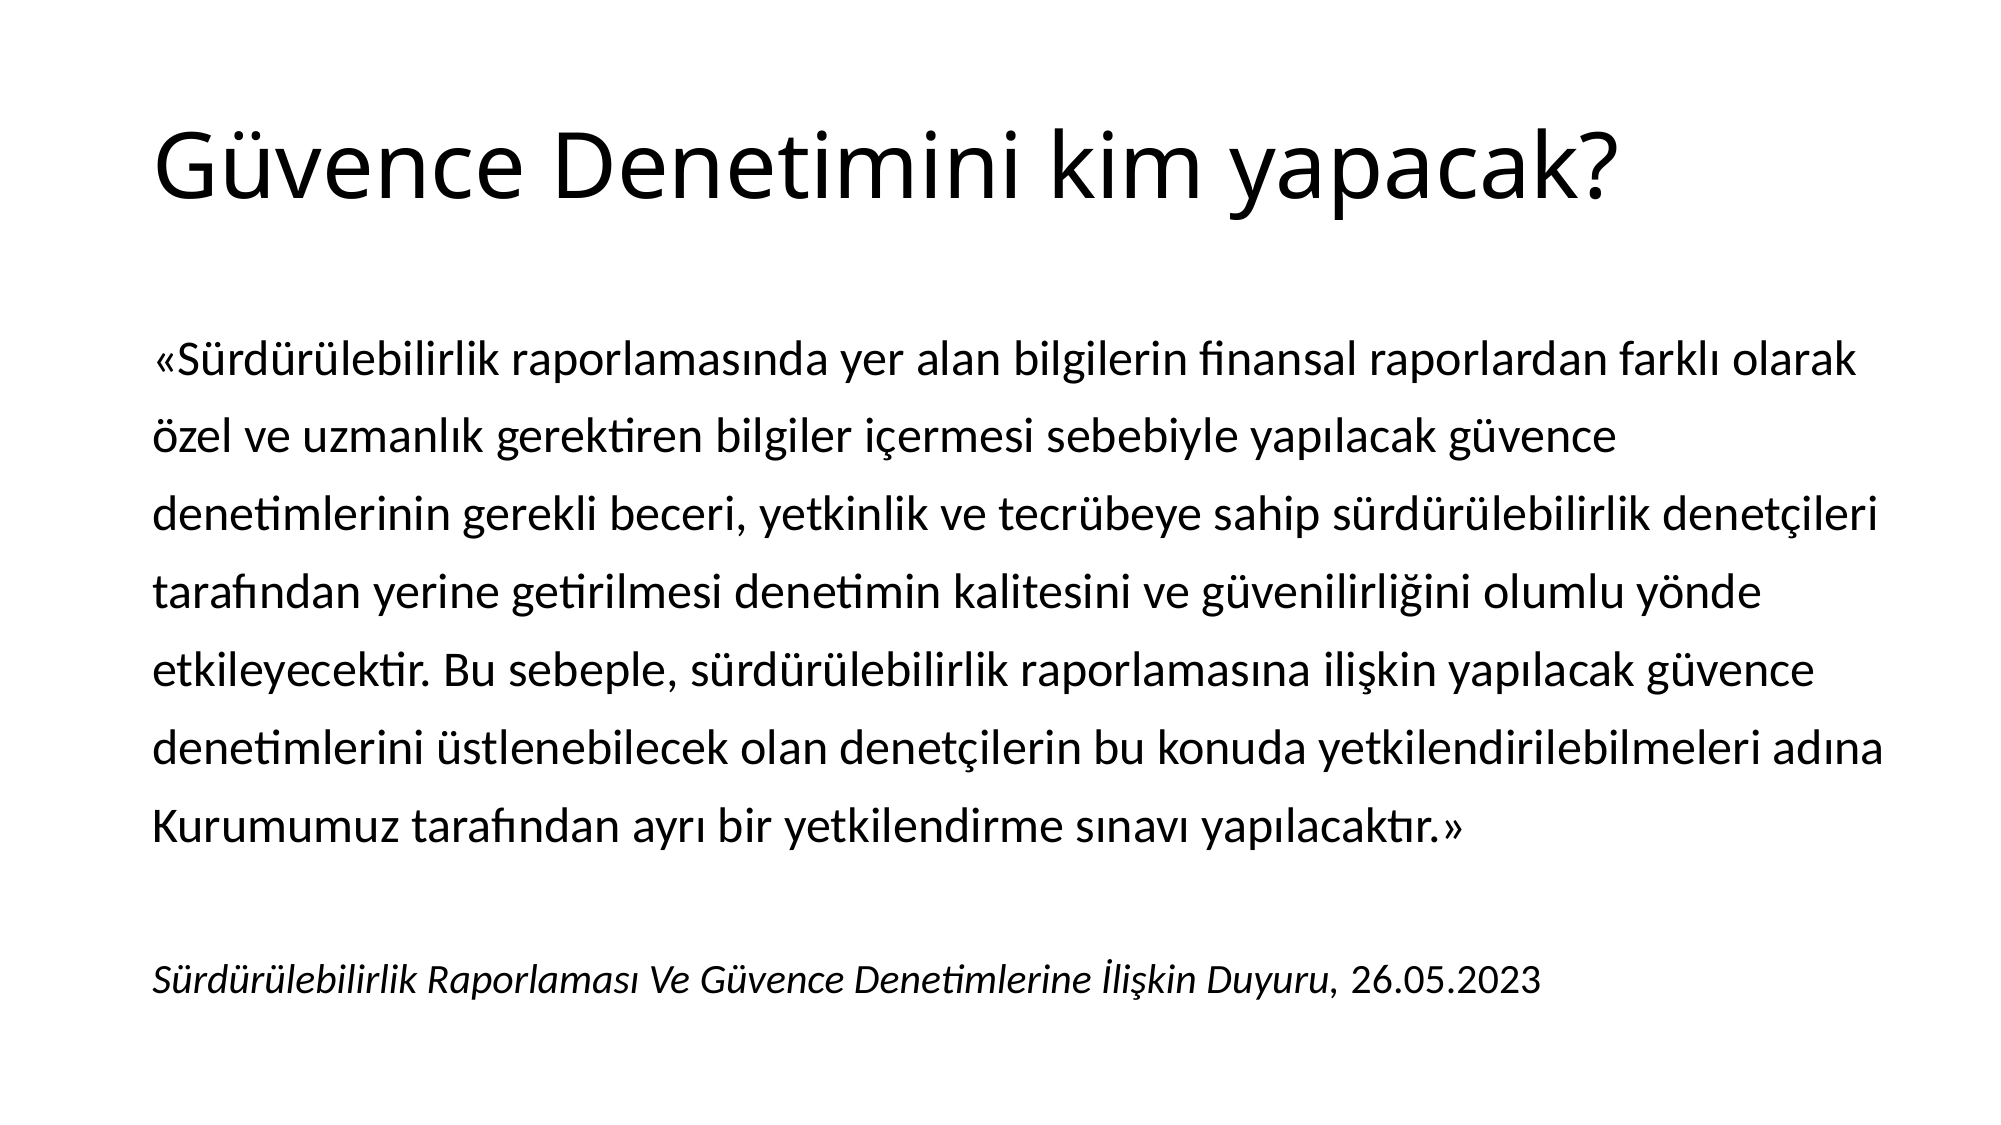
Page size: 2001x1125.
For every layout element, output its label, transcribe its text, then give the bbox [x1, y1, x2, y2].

title Güvence Denetimini kim yapacak? [137, 59, 1863, 278]
list «Sürdürülebilirlik raporlamasında yer alan bilgilerin finansal raporlardan farklı olarak özel ve uzmanlık gerektiren bilgiler içermesi sebebiyle yapılacak güvence denetimlerinin gerekli beceri, yetkinlik ve tecrübeye sahip sürdürülebilirlik denetçileri tarafından yerine getirilmesi denetimin kalitesini ve güvenilirliğini olumlu yönde etkileyecektir. Bu sebeple, sürdürülebilirlik raporlamasına ilişkin yapılacak güvence denetimlerini üstlenebilecek olan denetçilerin bu konuda yetkilendirilebilmeleri adına Kurumumuz tarafından ayrı bir yetkilendirme sınavı yapılacaktır.» Sürdürülebilirlik Raporlaması Ve Güvence Denetimlerine İlişkin Duyuru, 26.05.2023 [137, 299, 1921, 1014]
